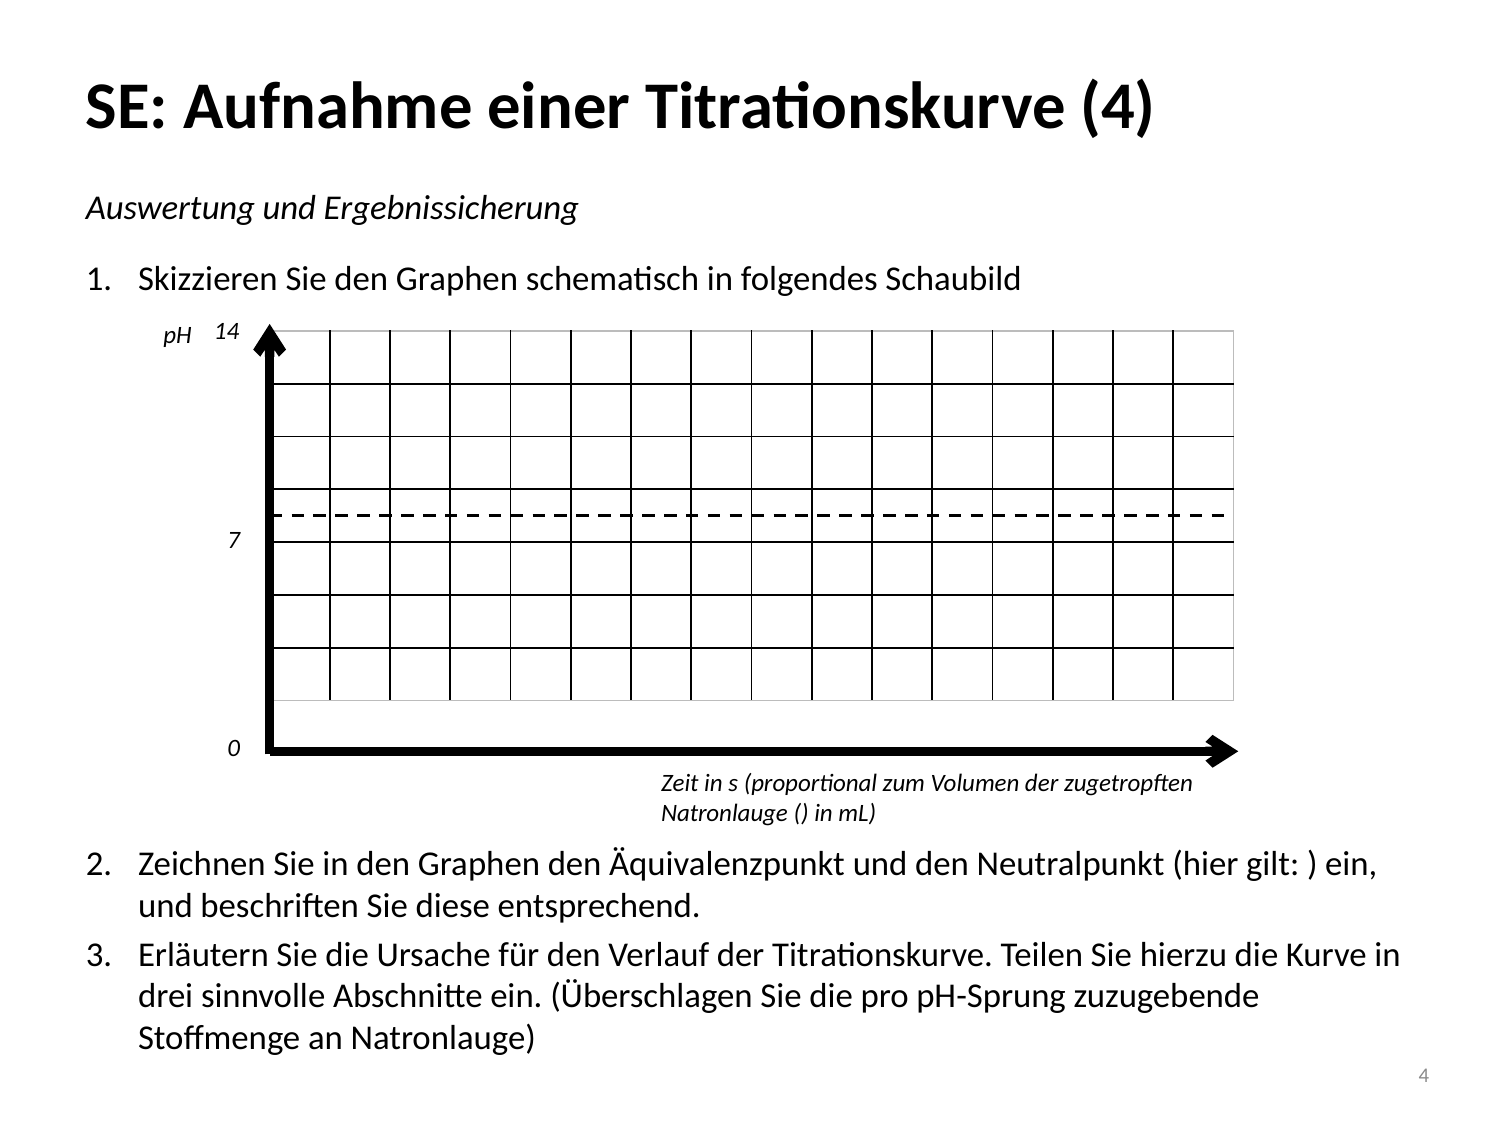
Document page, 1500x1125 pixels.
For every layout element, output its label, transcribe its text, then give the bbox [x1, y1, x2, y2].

table_cell [752, 596, 811, 647]
table_cell [451, 490, 510, 540]
table_header [813, 332, 871, 383]
table_cell [933, 385, 992, 436]
table_cell [331, 490, 389, 540]
table_cell [275, 437, 329, 488]
table_cell [692, 490, 751, 540]
table_cell [752, 490, 811, 540]
table_cell [511, 550, 570, 594]
table_cell [331, 596, 389, 647]
table_cell [993, 550, 1052, 594]
table_cell [1114, 490, 1172, 540]
table_cell [1114, 649, 1172, 700]
table_cell [572, 437, 630, 488]
table_cell [632, 550, 690, 594]
table_cell [993, 385, 1052, 436]
table_header [331, 332, 389, 383]
title SE: Aufnahme einer Titrationskurve (4) [70, 70, 1430, 160]
table_cell [331, 649, 389, 700]
table_cell [813, 385, 871, 436]
table_cell [1174, 490, 1233, 540]
table_cell [275, 550, 329, 594]
table_cell [1054, 385, 1112, 436]
table_cell [813, 649, 871, 700]
text_box 14 [199, 307, 255, 352]
table_cell [1174, 649, 1233, 700]
table_cell [873, 437, 931, 488]
table_cell [752, 649, 811, 700]
table_cell [275, 385, 329, 436]
table_cell [752, 437, 811, 488]
table_cell [933, 490, 992, 540]
table_cell [572, 649, 630, 700]
table_cell [331, 385, 389, 436]
table_header [1114, 332, 1172, 383]
table_cell [572, 490, 630, 540]
table_cell [1054, 596, 1112, 647]
table_cell [511, 649, 570, 700]
table_cell [752, 550, 811, 594]
table_cell [275, 596, 329, 647]
table_cell [632, 649, 690, 700]
table_header [572, 332, 630, 383]
table_cell [1174, 385, 1233, 436]
table_header [692, 332, 751, 383]
table_cell [873, 550, 931, 594]
table_cell [632, 490, 690, 540]
slide_number 4 [1311, 1051, 1430, 1087]
table_cell [813, 437, 871, 488]
table_header [933, 332, 992, 383]
table_cell [692, 385, 751, 436]
table_cell [993, 596, 1052, 647]
table_cell [993, 490, 1052, 540]
table_cell [391, 649, 449, 700]
table_cell [1114, 385, 1172, 436]
table_cell [873, 490, 931, 540]
table_cell [1054, 550, 1112, 594]
table_cell [873, 385, 931, 436]
table_cell [632, 596, 690, 647]
table_cell [692, 437, 751, 488]
table_cell [1054, 649, 1112, 700]
table_cell [391, 490, 449, 540]
table_cell [511, 596, 570, 647]
table_cell [933, 596, 992, 647]
table_cell [933, 649, 992, 700]
table_cell [692, 596, 751, 647]
table_header [1054, 332, 1112, 383]
table_cell [511, 385, 570, 436]
table_header [511, 332, 570, 383]
table_cell [1114, 550, 1172, 594]
text_box pH [148, 311, 207, 356]
table_cell [632, 437, 690, 488]
table_cell [692, 649, 751, 700]
table_cell [692, 550, 751, 594]
table_cell [873, 596, 931, 647]
table_cell [813, 596, 871, 647]
table_cell [933, 550, 992, 594]
text_box 7 [212, 516, 256, 562]
table_cell [1054, 490, 1112, 540]
table_cell [391, 437, 449, 488]
table_header [451, 332, 510, 383]
table_header [873, 332, 931, 383]
table_cell [813, 490, 871, 540]
table_cell [331, 550, 389, 594]
table_cell [1174, 548, 1233, 594]
table_cell [391, 385, 449, 436]
table_cell [752, 385, 811, 436]
text_box 0 [212, 724, 256, 770]
table_cell [813, 550, 871, 594]
table_cell [572, 596, 630, 647]
table_header [275, 332, 329, 383]
table_cell [391, 550, 449, 594]
table_cell [451, 649, 510, 700]
table_cell [1174, 596, 1233, 647]
table_cell [933, 437, 992, 488]
table_header [391, 332, 449, 383]
table_cell [331, 437, 389, 488]
table_cell [451, 550, 510, 594]
table_header [1174, 332, 1233, 383]
table_cell [275, 649, 329, 700]
table_header [993, 332, 1052, 383]
table_cell [993, 437, 1052, 488]
table_header [632, 332, 690, 383]
table_cell [275, 490, 329, 540]
table_header [752, 332, 811, 383]
table_cell [572, 550, 630, 594]
table_cell [1114, 437, 1172, 488]
table_cell [1114, 596, 1172, 647]
table_cell [873, 649, 931, 700]
table_cell [391, 596, 449, 647]
table_cell [993, 649, 1052, 700]
table_cell [1054, 437, 1112, 488]
table_cell [632, 385, 690, 436]
table_cell [511, 437, 570, 488]
table_cell [451, 596, 510, 647]
table_cell [451, 437, 510, 488]
table_cell [572, 385, 630, 436]
table_cell [451, 385, 510, 436]
table_cell [1174, 437, 1233, 488]
table_cell [511, 490, 570, 540]
